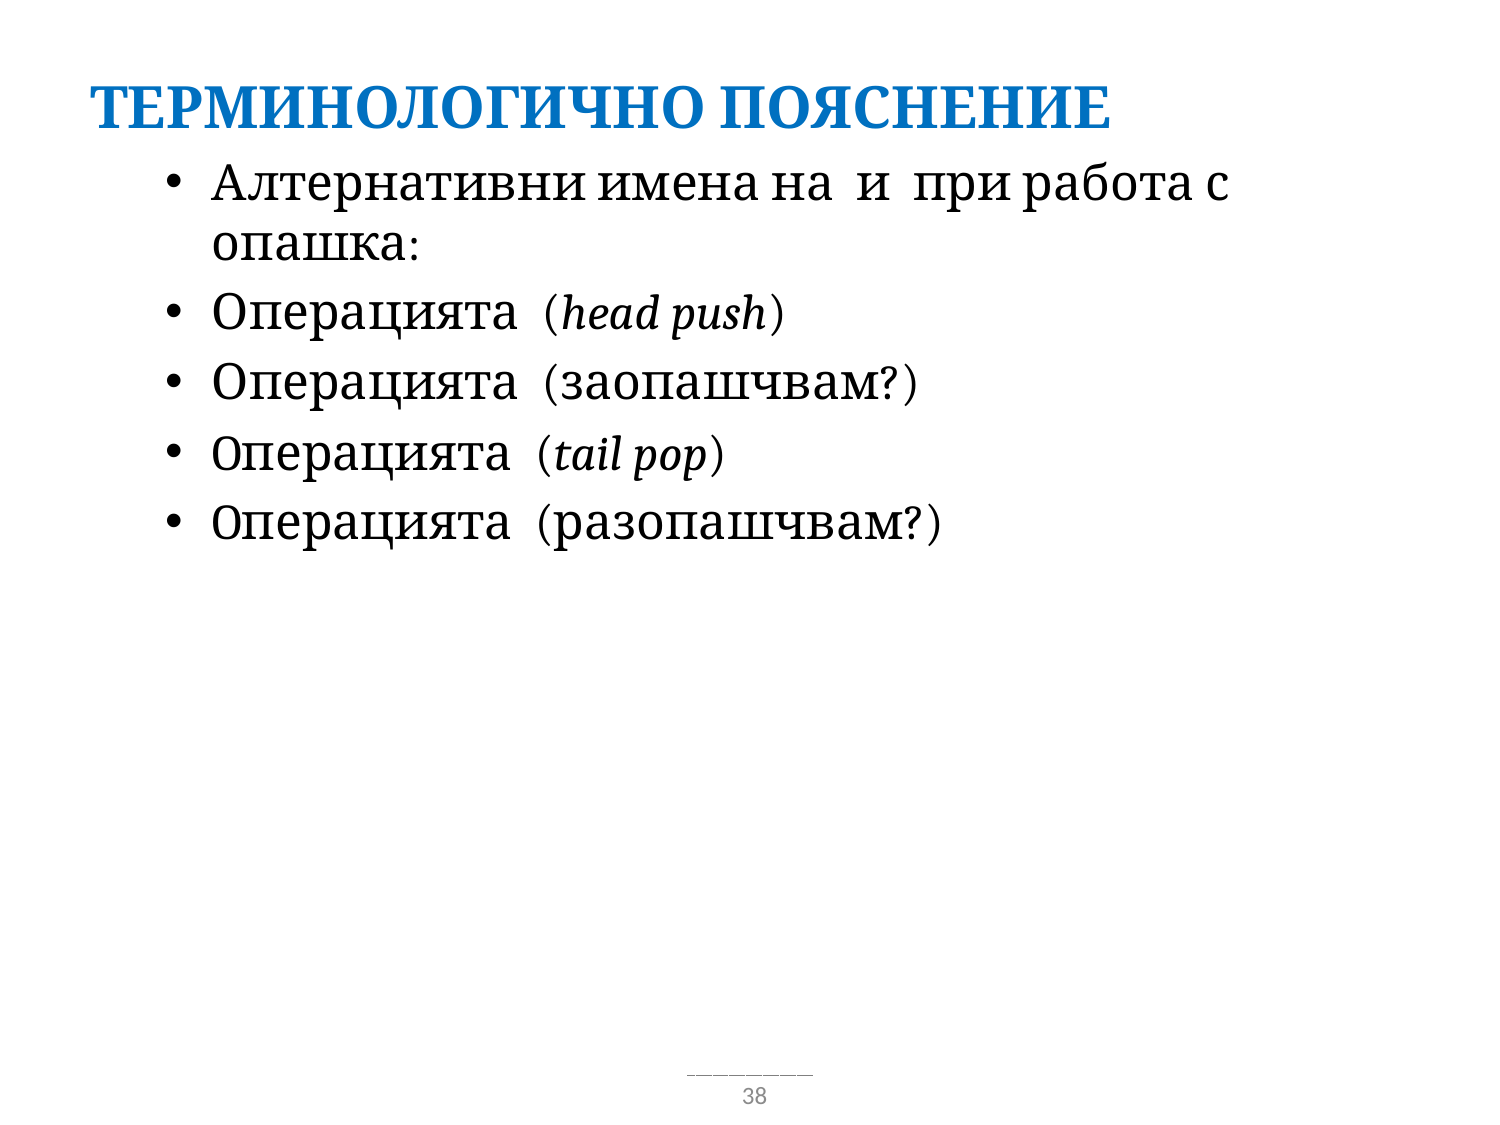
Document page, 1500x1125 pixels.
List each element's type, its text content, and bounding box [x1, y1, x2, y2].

slide_number 38 [579, 1065, 930, 1125]
